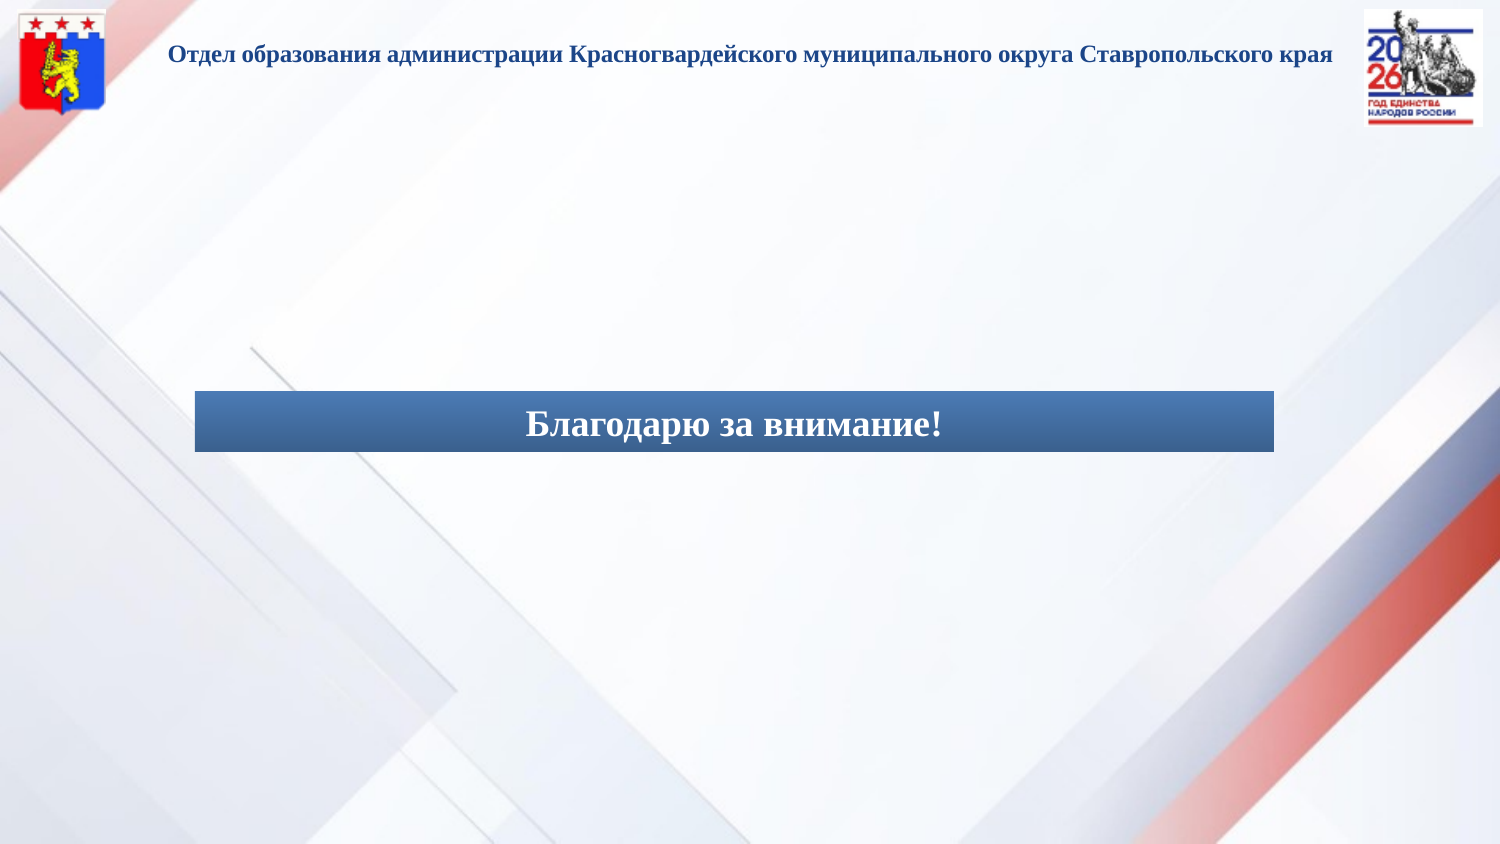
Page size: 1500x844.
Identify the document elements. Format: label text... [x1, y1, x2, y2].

picture [0, 0, 1500, 844]
text_box Отдел образования администрации Красногвардейского муниципального округа Ставропольского края [108, 35, 1363, 100]
text_box Благодарю за внимание! [194, 391, 1274, 452]
